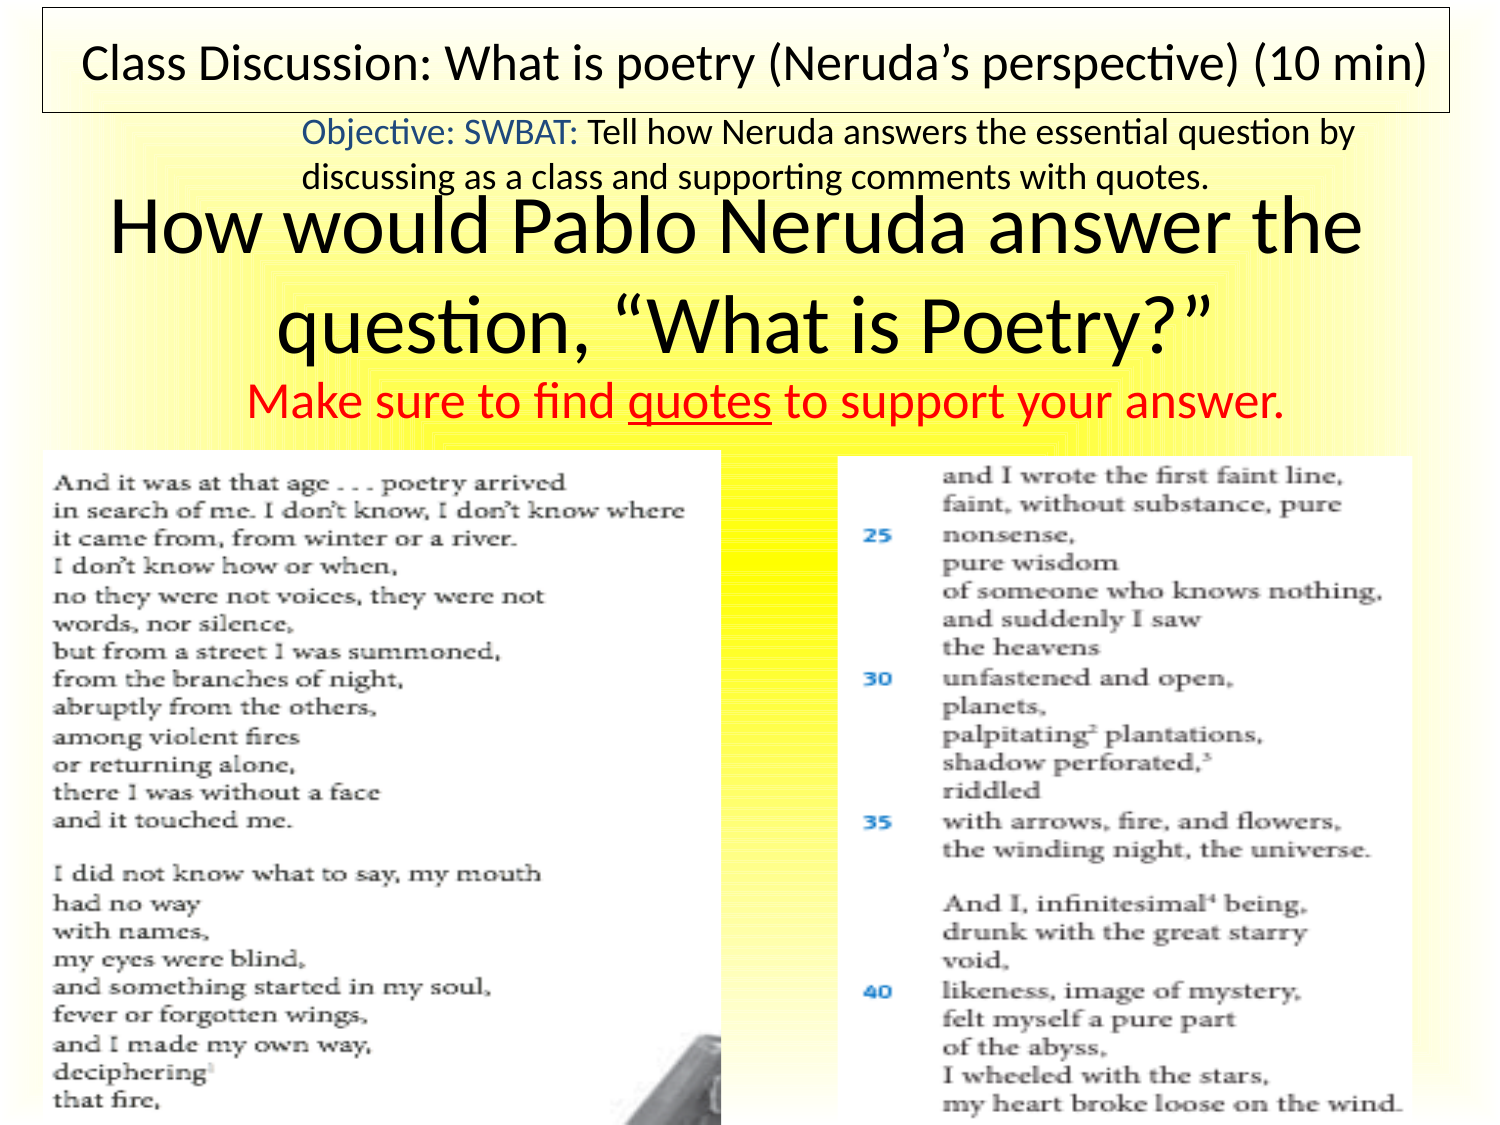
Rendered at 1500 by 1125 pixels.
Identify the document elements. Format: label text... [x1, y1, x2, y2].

text_box Make sure to find quotes to support your answer. [231, 359, 1301, 437]
picture [837, 455, 1413, 1125]
title Class Discussion: What is poetry (Neruda’s perspective) (10 min) [42, 7, 1450, 113]
text_box Objective: SWBAT: Tell how Neruda answers the essential question by discussing as a class and supporting comments with quotes. [108, 99, 1450, 162]
picture [42, 449, 722, 1125]
text_box How would Pablo Neruda answer the question, “What is Poetry?” [0, 162, 1484, 378]
